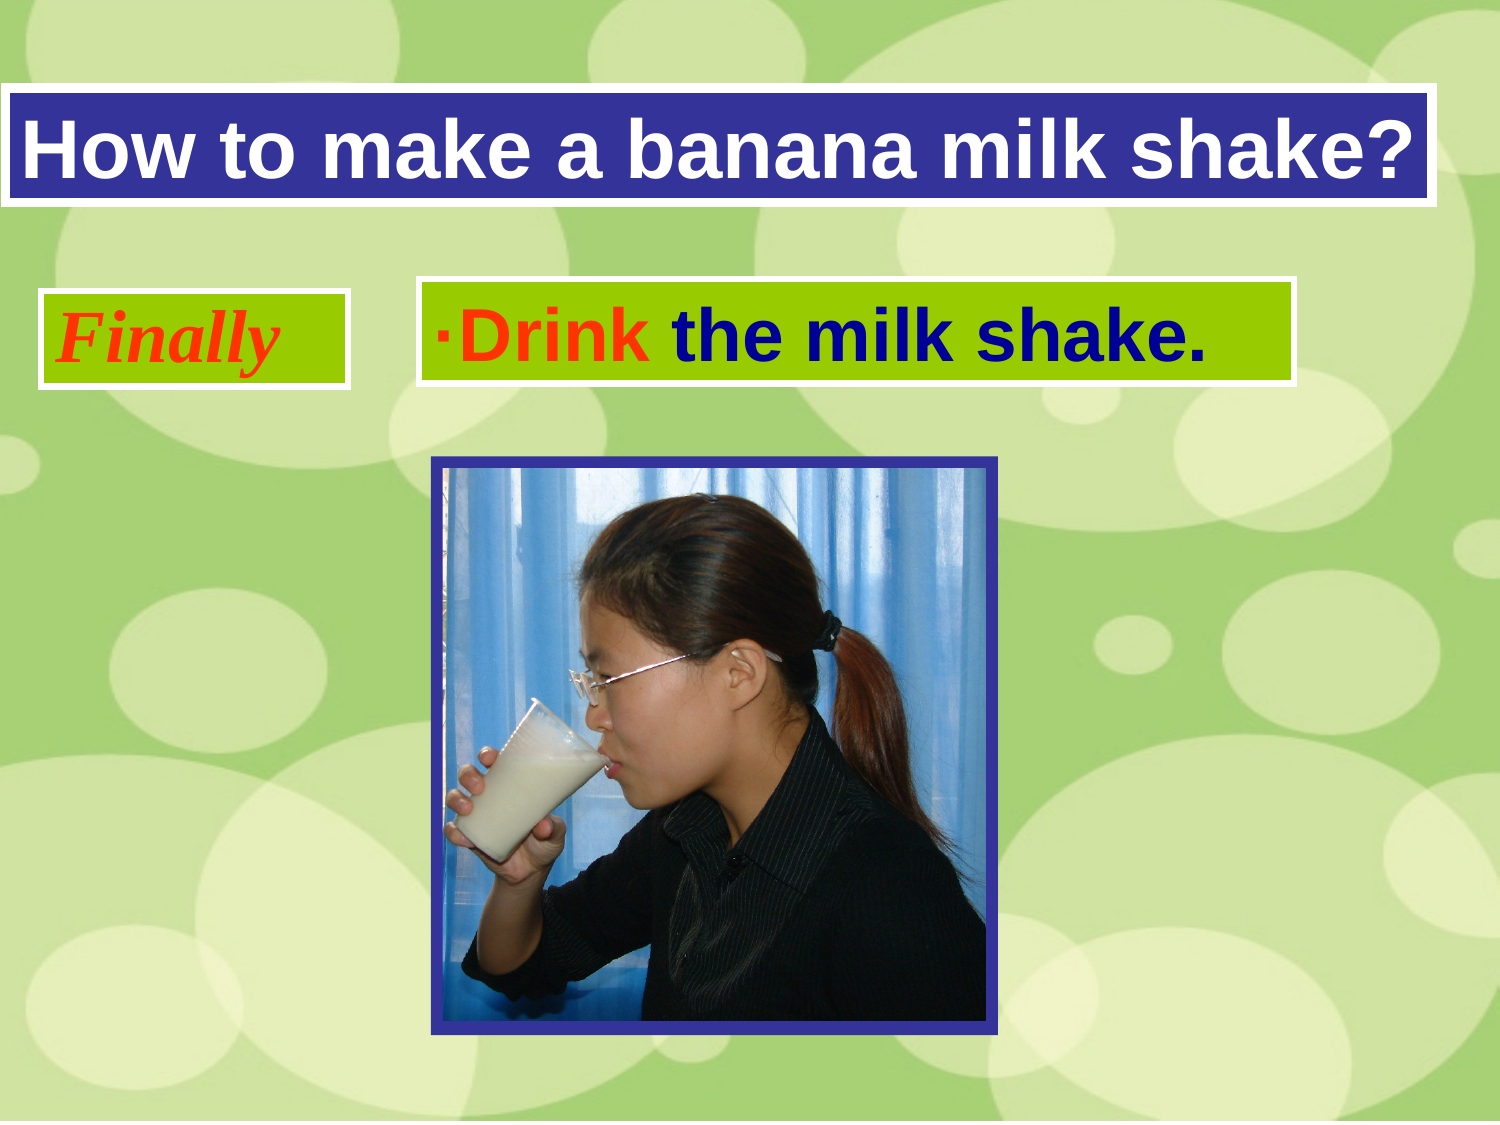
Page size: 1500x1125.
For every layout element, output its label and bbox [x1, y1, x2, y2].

picture [0, 0, 1500, 1122]
text_box [430, 455, 999, 1036]
